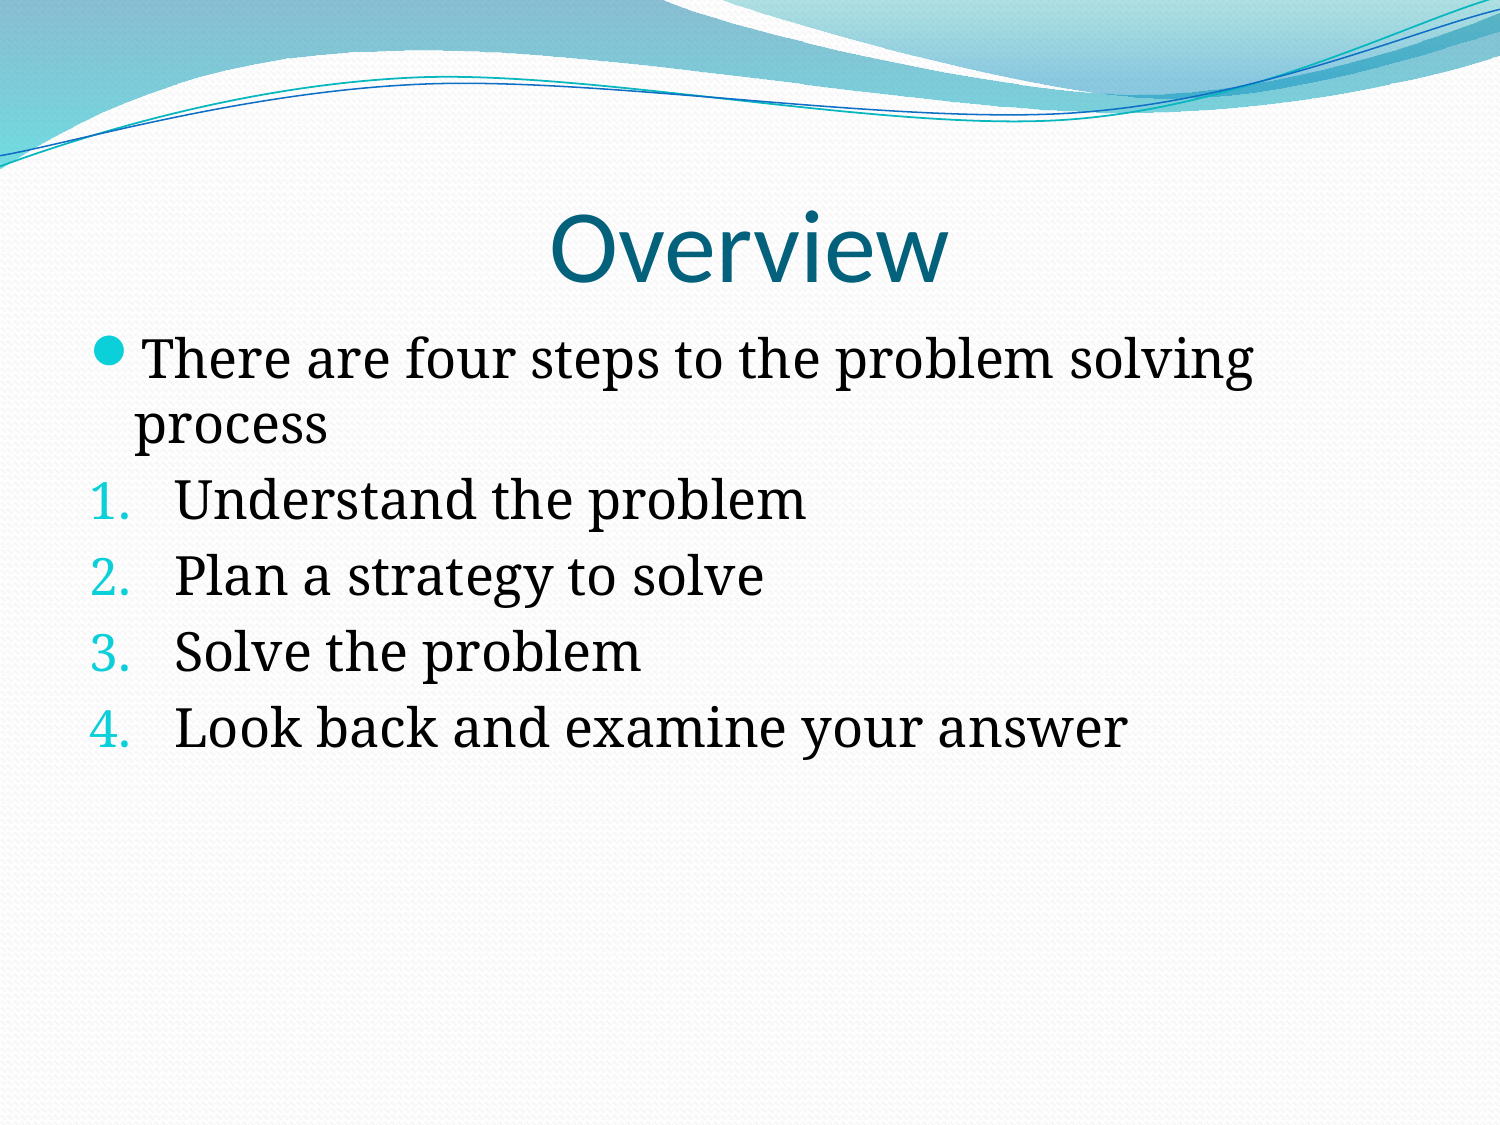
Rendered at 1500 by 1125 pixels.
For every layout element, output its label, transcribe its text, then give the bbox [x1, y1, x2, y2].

list There are four steps to the problem solving process Understand the problem Plan a strategy to solve Solve the problem Look back and examine your answer [75, 317, 1425, 1038]
title Overview [75, 115, 1425, 303]
